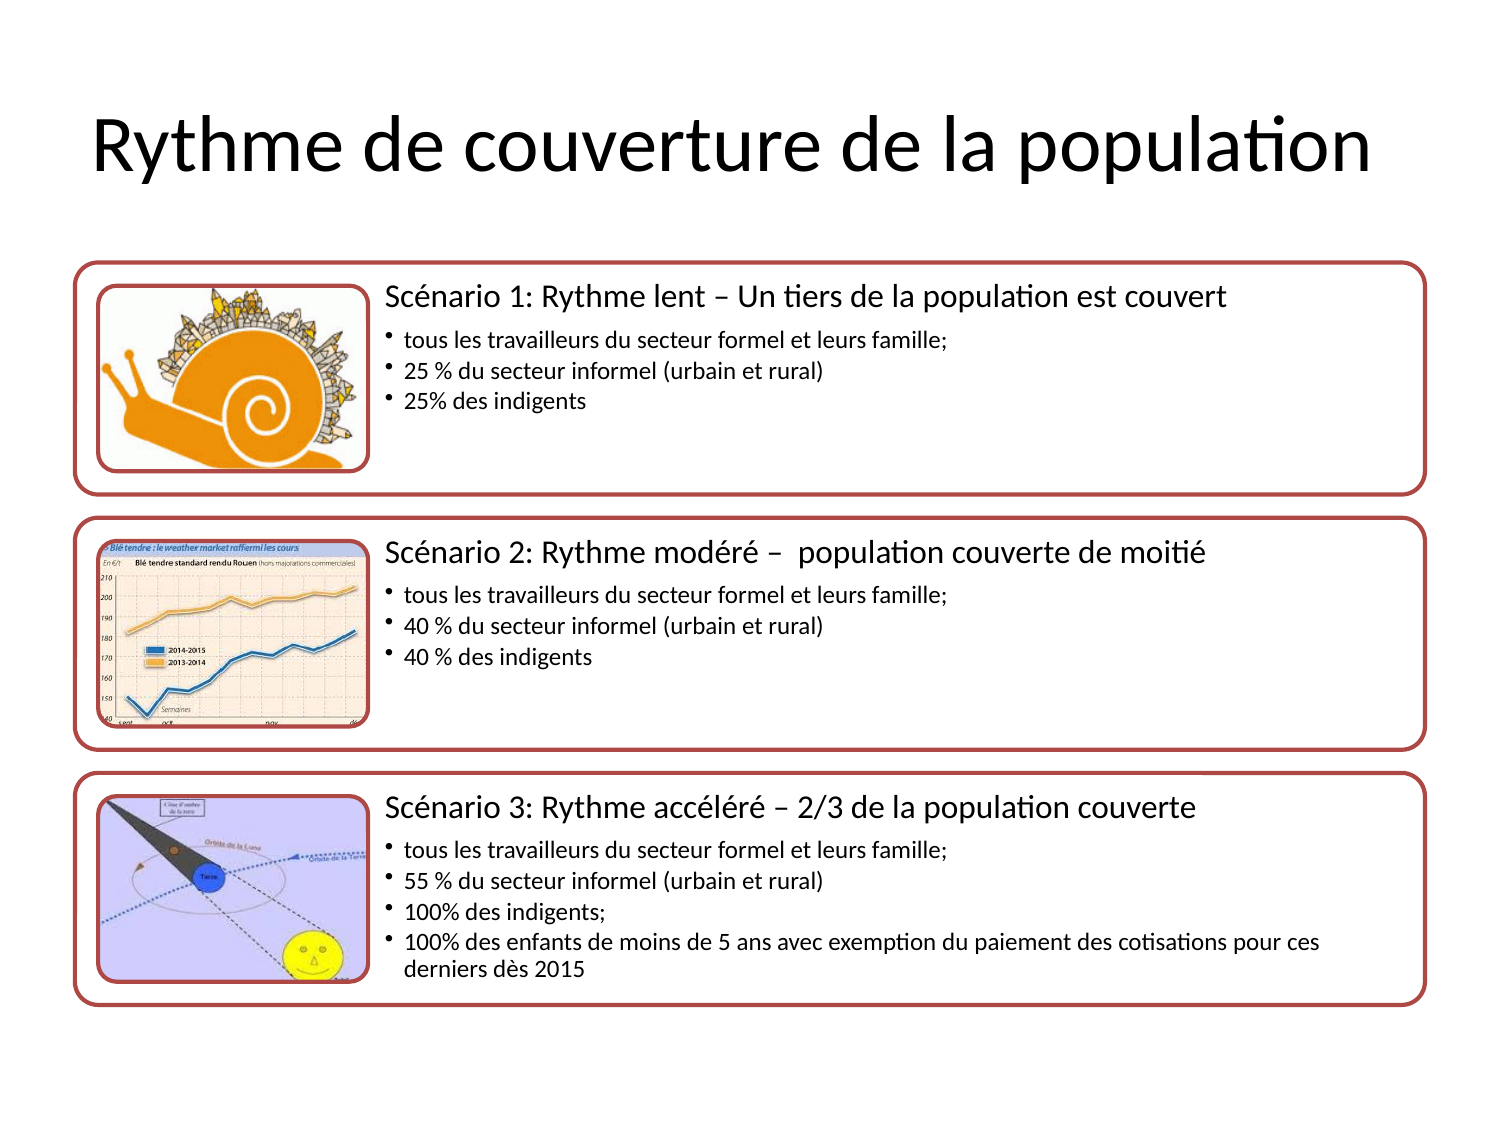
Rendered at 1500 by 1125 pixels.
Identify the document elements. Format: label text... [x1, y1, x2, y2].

title Rythme de couverture de la population [41, 45, 1425, 233]
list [74, 262, 1426, 1006]
